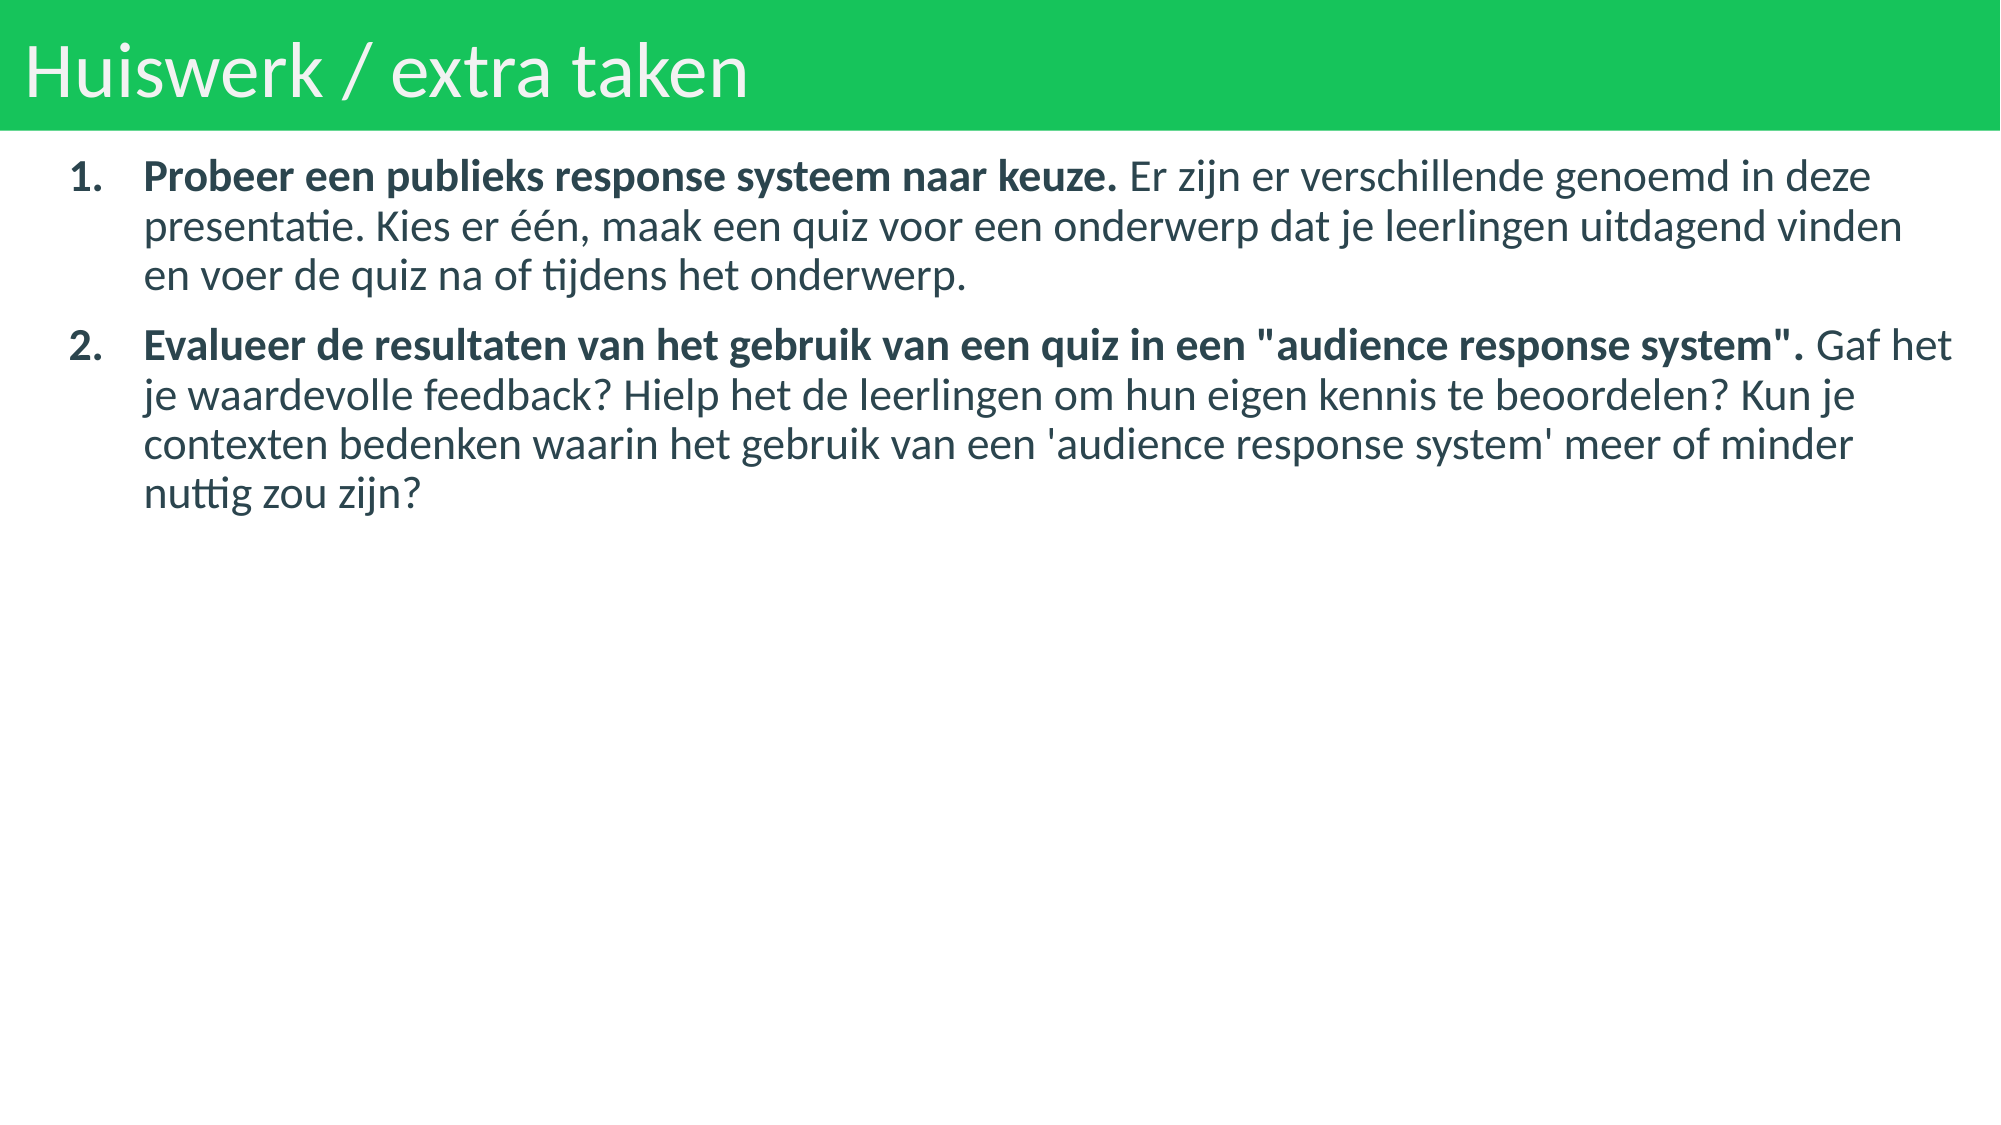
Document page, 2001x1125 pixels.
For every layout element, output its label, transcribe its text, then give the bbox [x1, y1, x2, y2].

title Huiswerk / extra taken [16, 13, 1976, 131]
list Probeer een publieks response systeem naar keuze. Er zijn er verschillende genoemd in deze presentatie. Kies er één, maak een quiz voor een onderwerp dat je leerlingen uitdagend vinden en voer de quiz na of tijdens het onderwerp. Evalueer de resultaten van het gebruik van een quiz in een "audience response system". Gaf het je waardevolle feedback? Hielp het de leerlingen om hun eigen kennis te beoordelen? Kun je contexten bedenken waarin het gebruik van een 'audience response system' meer of minder nuttig zou zijn? [16, 144, 1976, 1108]
